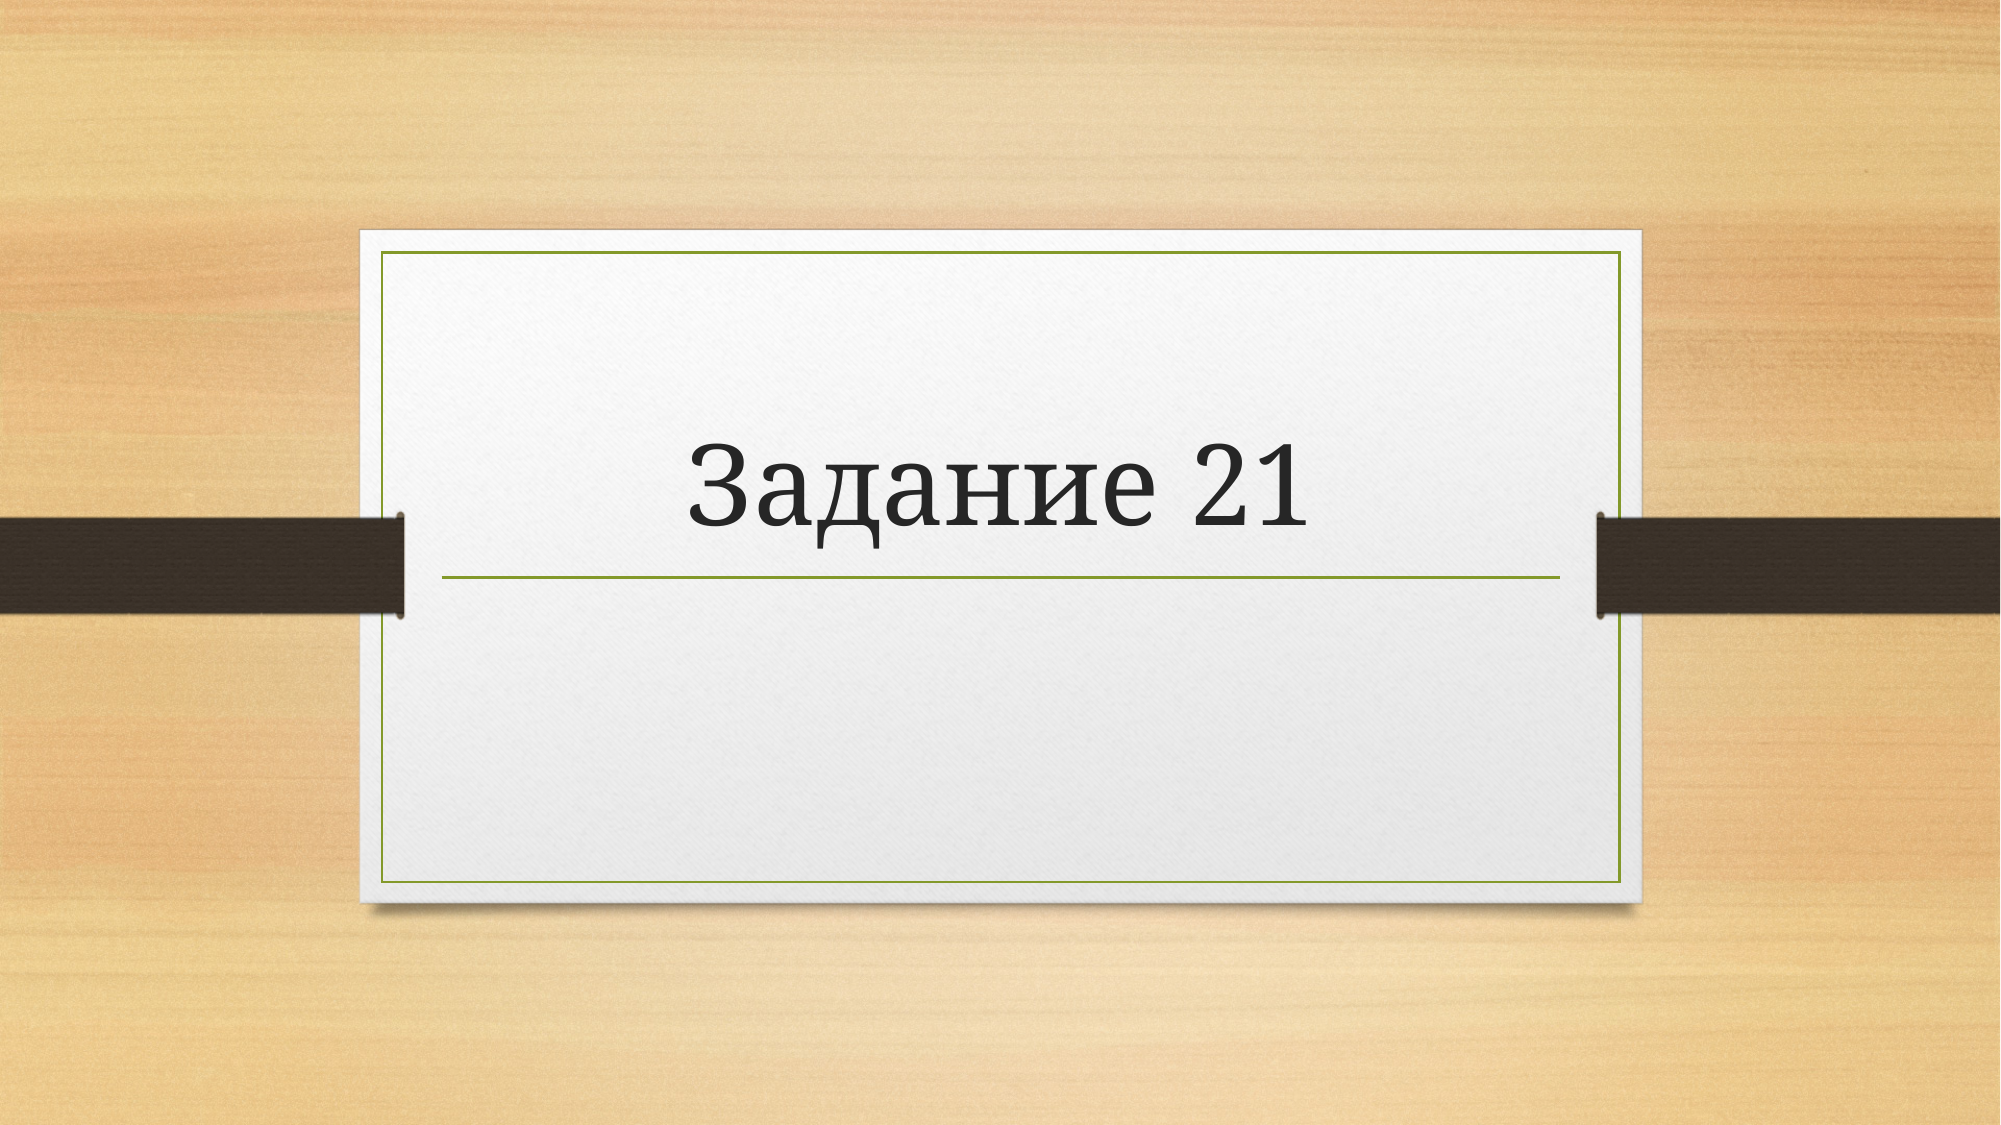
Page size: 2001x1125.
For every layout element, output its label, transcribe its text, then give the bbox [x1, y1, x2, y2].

picture [0, 0, 2001, 1125]
title Задание 21 [441, 306, 1560, 556]
